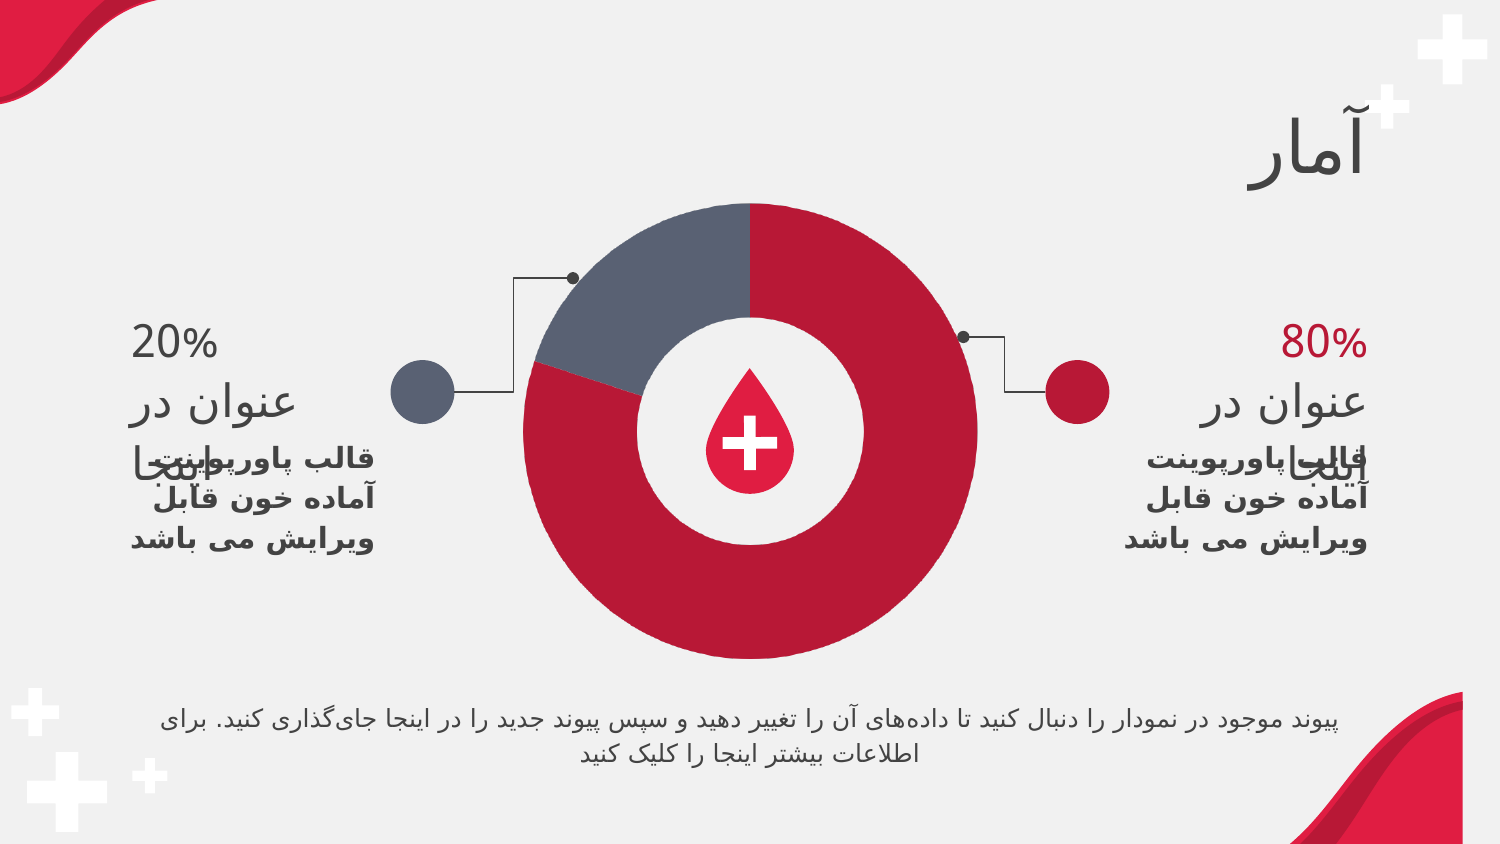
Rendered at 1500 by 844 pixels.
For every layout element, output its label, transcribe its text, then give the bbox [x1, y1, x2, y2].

title 20% [116, 288, 391, 359]
subtitle قالب پاورپوینت آماده خون قابل ویرایش می باشد [84, 418, 391, 513]
title 80% [1109, 288, 1384, 359]
title آمار [118, 72, 1382, 167]
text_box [705, 367, 795, 495]
text_box [390, 360, 454, 425]
text_box پیوند موجود در نمودار را دنبال کنید تا داده‌های آن را تغییر دهید و سپس پیوند جدید را در اینجا جای‌گذاری کنید. برای اطلاعات بیشتر اینجا را کلیک کنید [118, 683, 1382, 735]
text_box [1046, 360, 1110, 425]
title عنوان در اینجا [1109, 359, 1384, 418]
subtitle قالب پاورپوینت آماده خون قابل ویرایش می باشد [1069, 418, 1384, 513]
title عنوان در اینجا [116, 359, 391, 418]
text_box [454, 277, 574, 393]
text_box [963, 336, 1046, 393]
picture [494, 178, 1005, 684]
